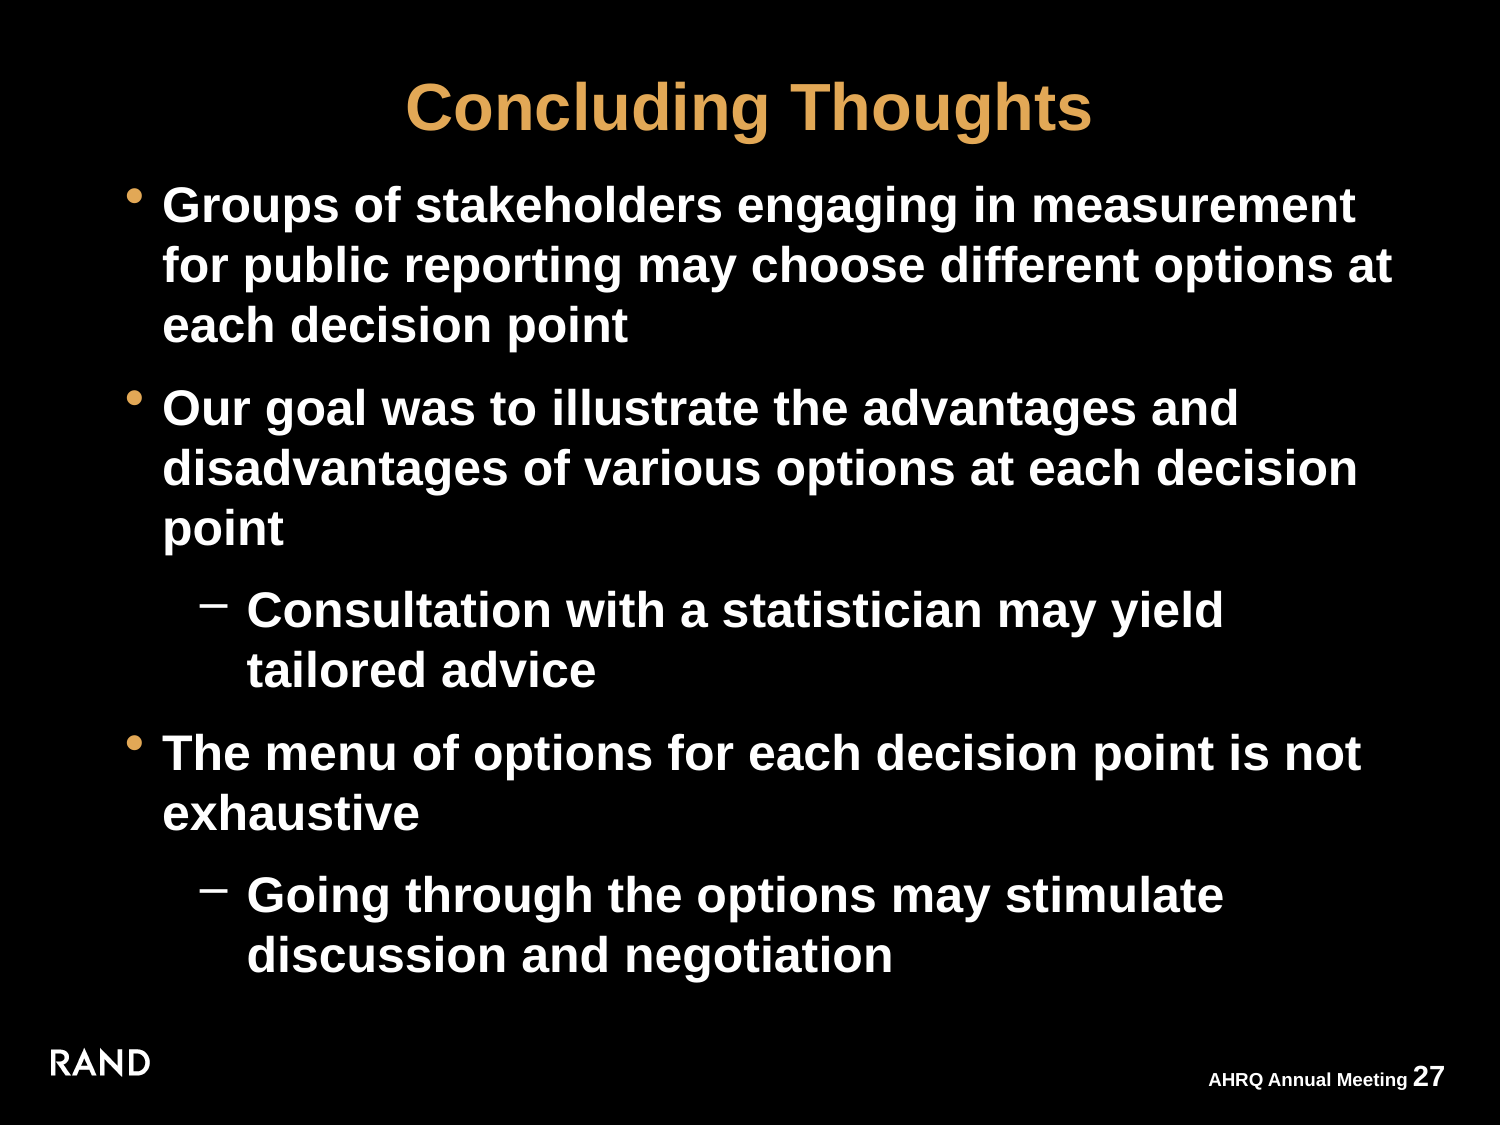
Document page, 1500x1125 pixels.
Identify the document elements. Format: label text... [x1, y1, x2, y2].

title Concluding Thoughts [0, 63, 1500, 165]
picture [50, 1046, 124, 1077]
list Groups of stakeholders engaging in measurement for public reporting may choose different options at each decision point Our goal was to illustrate the advantages and disadvantages of various options at each decision point Consultation with a statistician may yield tailored advice The menu of options for each decision point is not exhaustive Going through the options may stimulate discussion and negotiation [124, 172, 1400, 1096]
